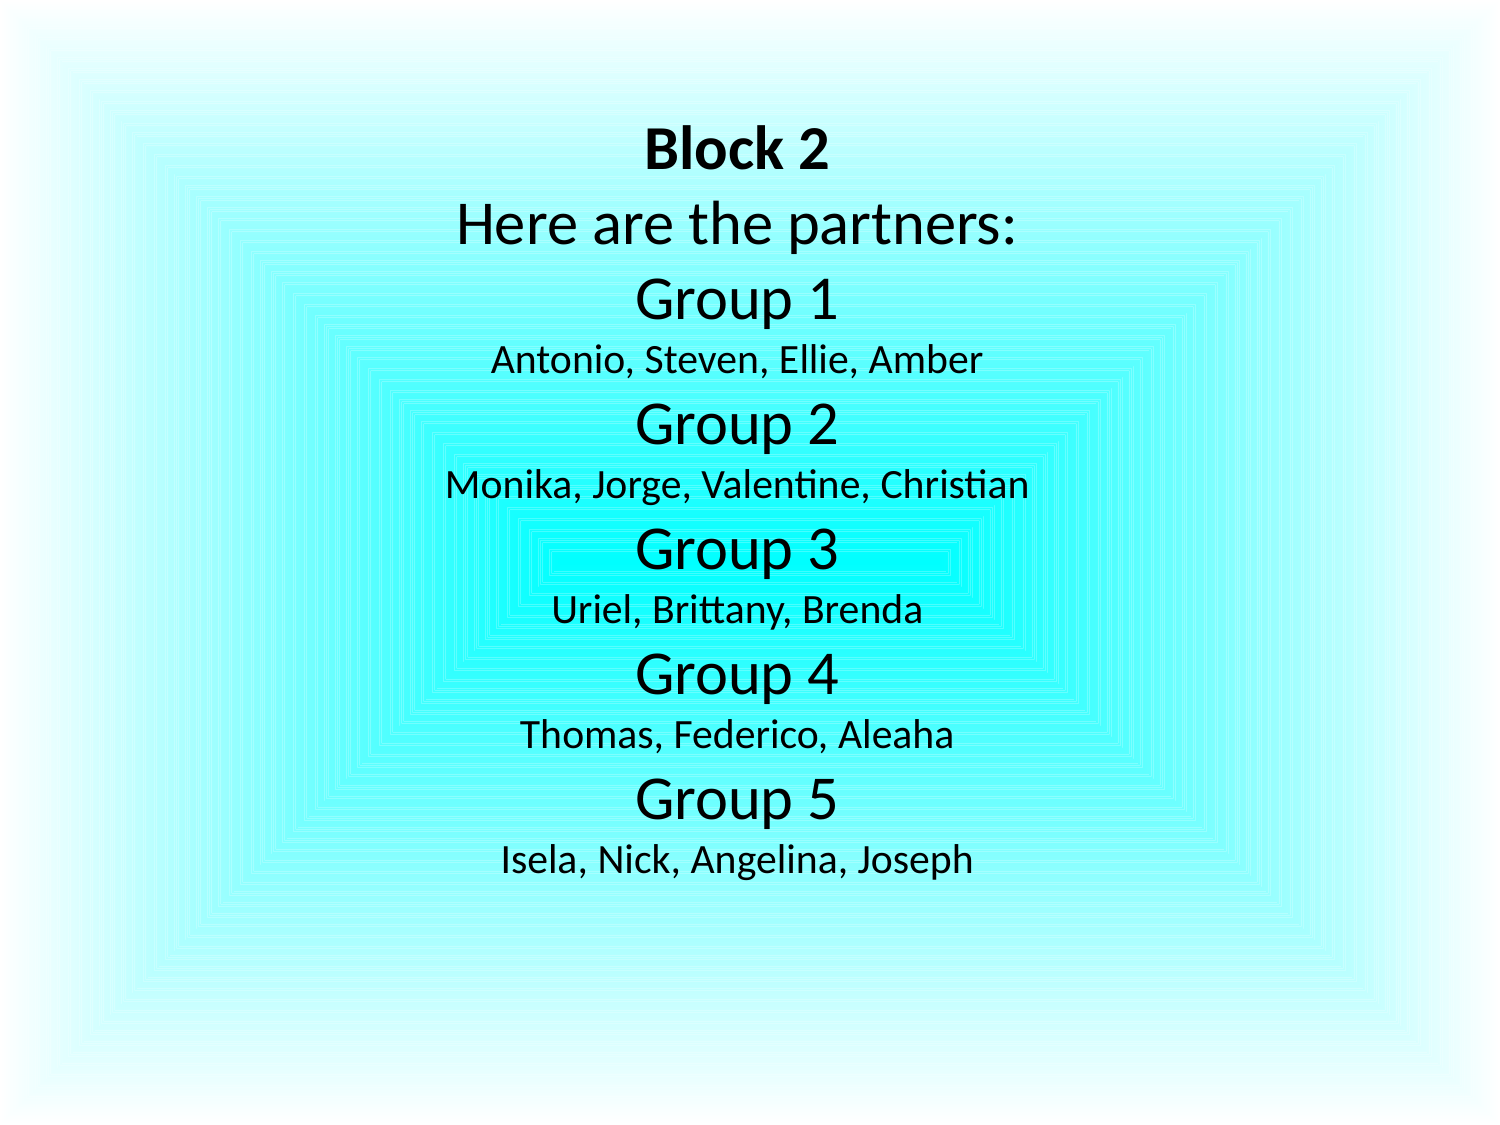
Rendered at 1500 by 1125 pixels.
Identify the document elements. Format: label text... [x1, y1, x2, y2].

text_box Block 2 Here are the partners: Group 1 Antonio, Steven, Ellie, Amber Group 2 Monika, Jorge, Valentine, Christian Group 3 Uriel, Brittany, Brenda Group 4 Thomas, Federico, Aleaha Group 5 Isela, Nick, Angelina, Joseph [373, 99, 1102, 890]
